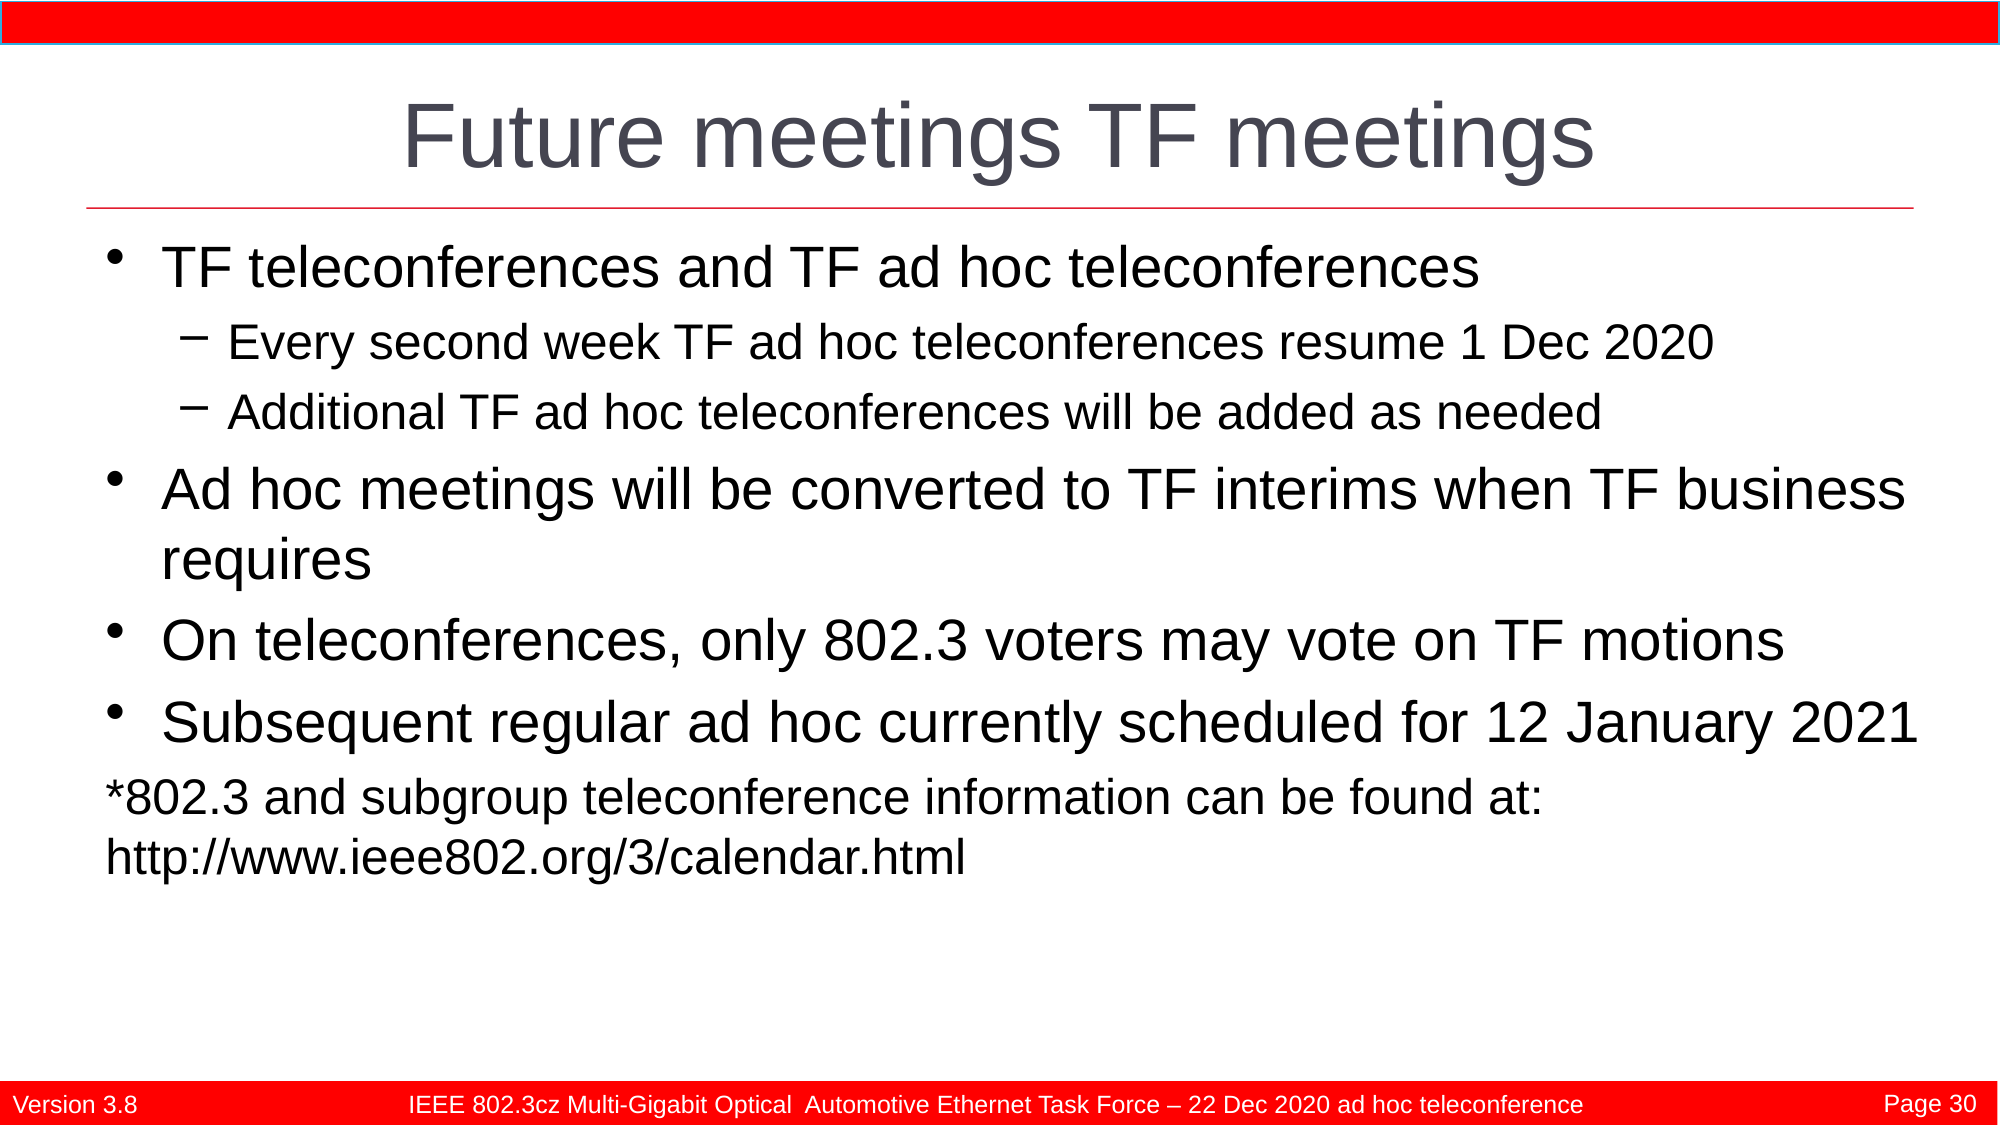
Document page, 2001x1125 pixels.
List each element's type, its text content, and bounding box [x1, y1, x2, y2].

title Future meetings TF meetings [99, 66, 1901, 197]
list TF teleconferences and TF ad hoc teleconferences Every second week TF ad hoc teleconferences resume 1 Dec 2020 Additional TF ad hoc teleconferences will be added as needed Ad hoc meetings will be converted to TF interims when TF business requires On teleconferences, only 802.3 voters may vote on TF motions Subsequent regular ad hoc currently scheduled for 12 January 2021 *802.3 and subgroup teleconference information can be found at: http://www.ieee802.org/3/calendar.html [90, 221, 1948, 965]
